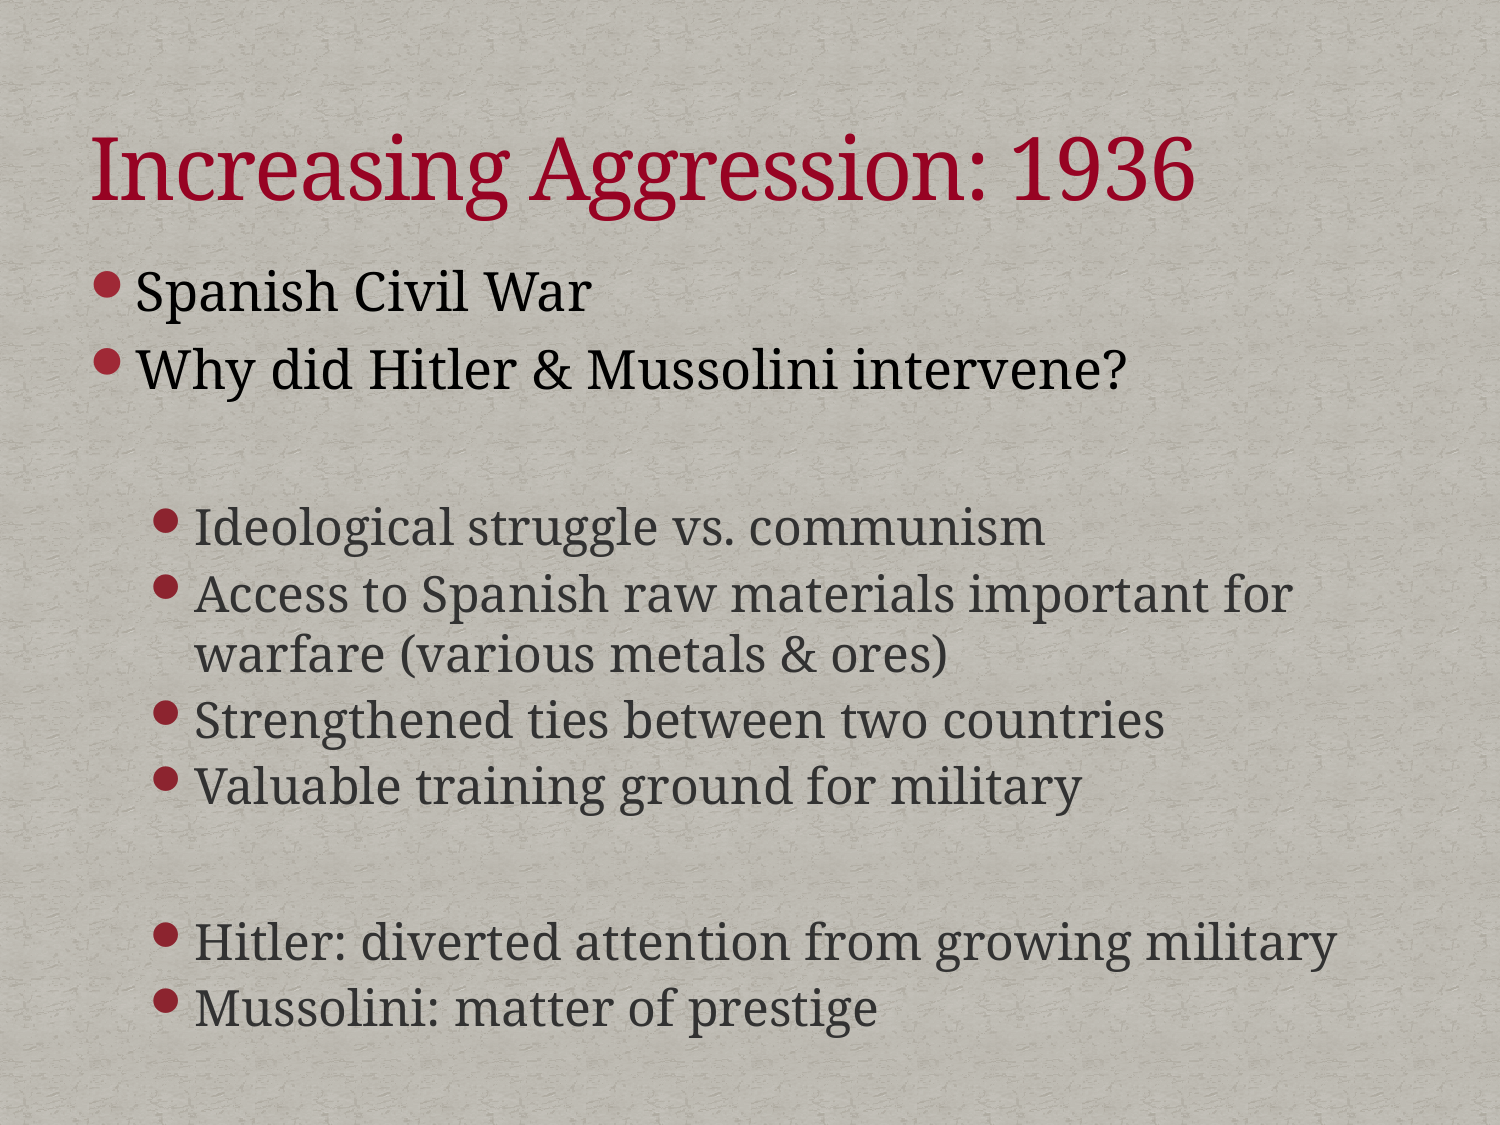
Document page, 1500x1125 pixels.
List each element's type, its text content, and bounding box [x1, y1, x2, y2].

list Spanish Civil War Why did Hitler & Mussolini intervene? Ideological struggle vs. communism Access to Spanish raw materials important for warfare (various metals & ores) Strengthened ties between two countries Valuable training ground for military Hitler: diverted attention from growing military Mussolini: matter of prestige [75, 249, 1425, 1075]
title Increasing Aggression: 1936 [74, 24, 1425, 225]
